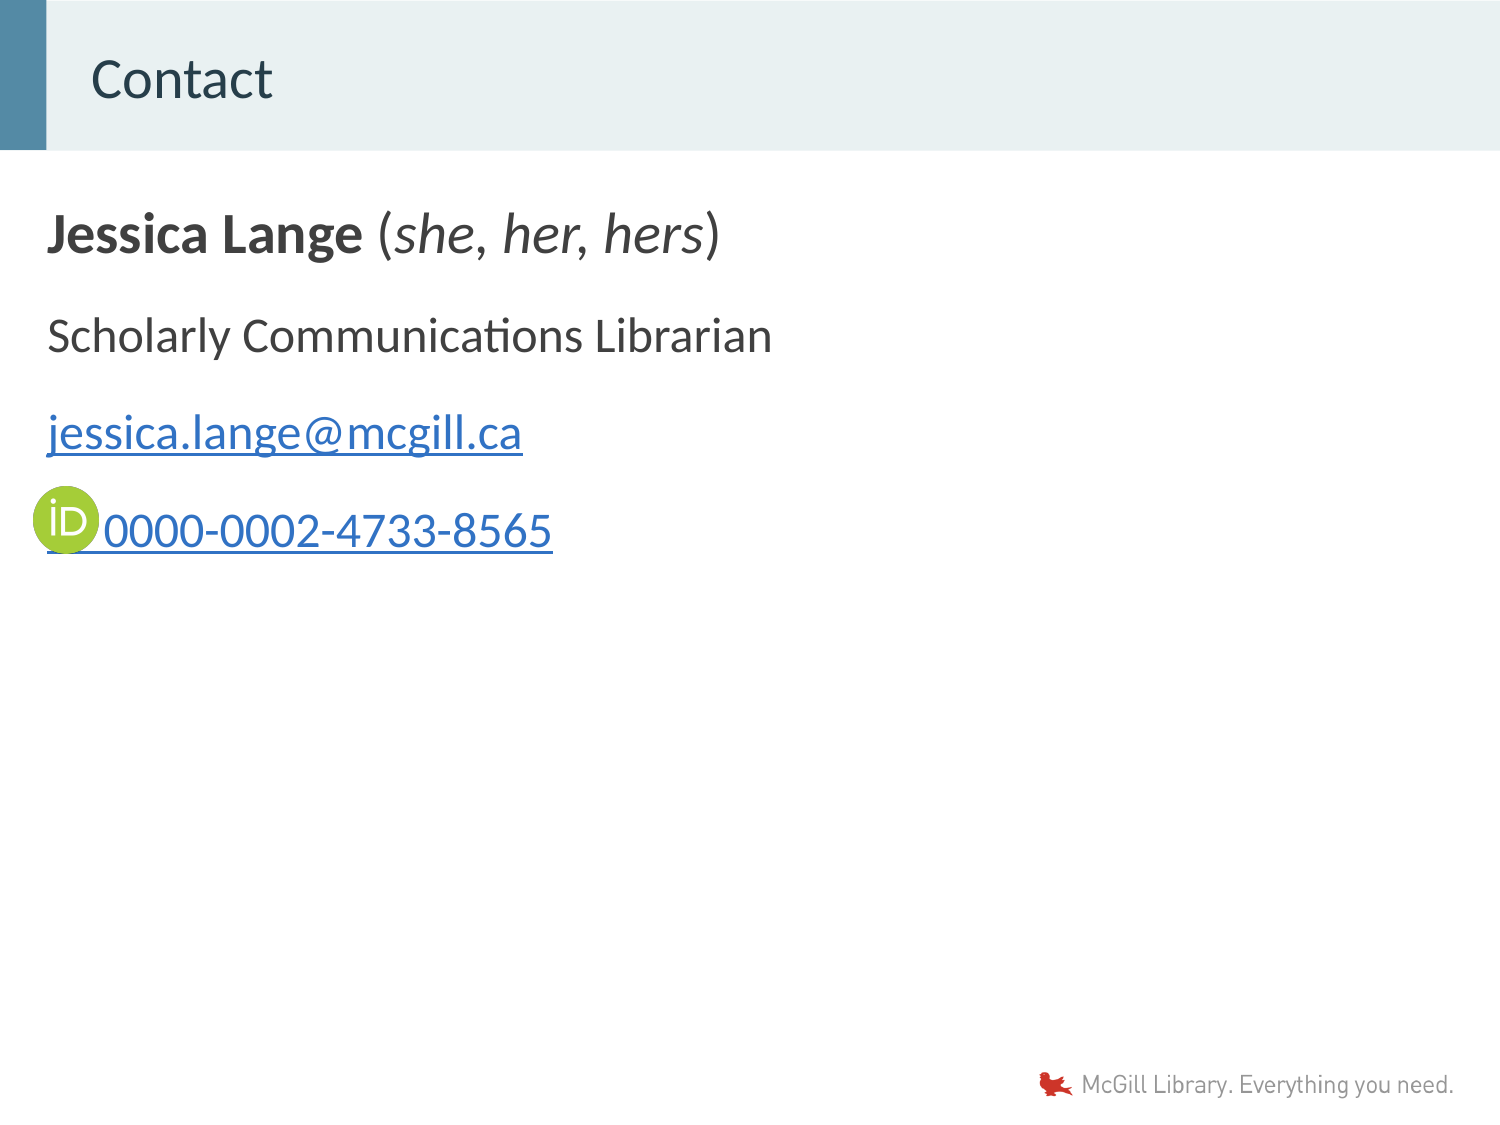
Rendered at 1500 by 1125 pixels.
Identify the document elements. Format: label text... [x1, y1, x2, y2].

picture [33, 486, 99, 555]
list Jessica Lange (she, her, hers) Scholarly Communications Librarian jessica.lange@mcgill.ca 0000-0002-4733-8565 [2, 149, 1458, 1021]
picture [1037, 1070, 1075, 1098]
title Contact [46, 0, 1500, 150]
picture [1076, 1070, 1458, 1102]
